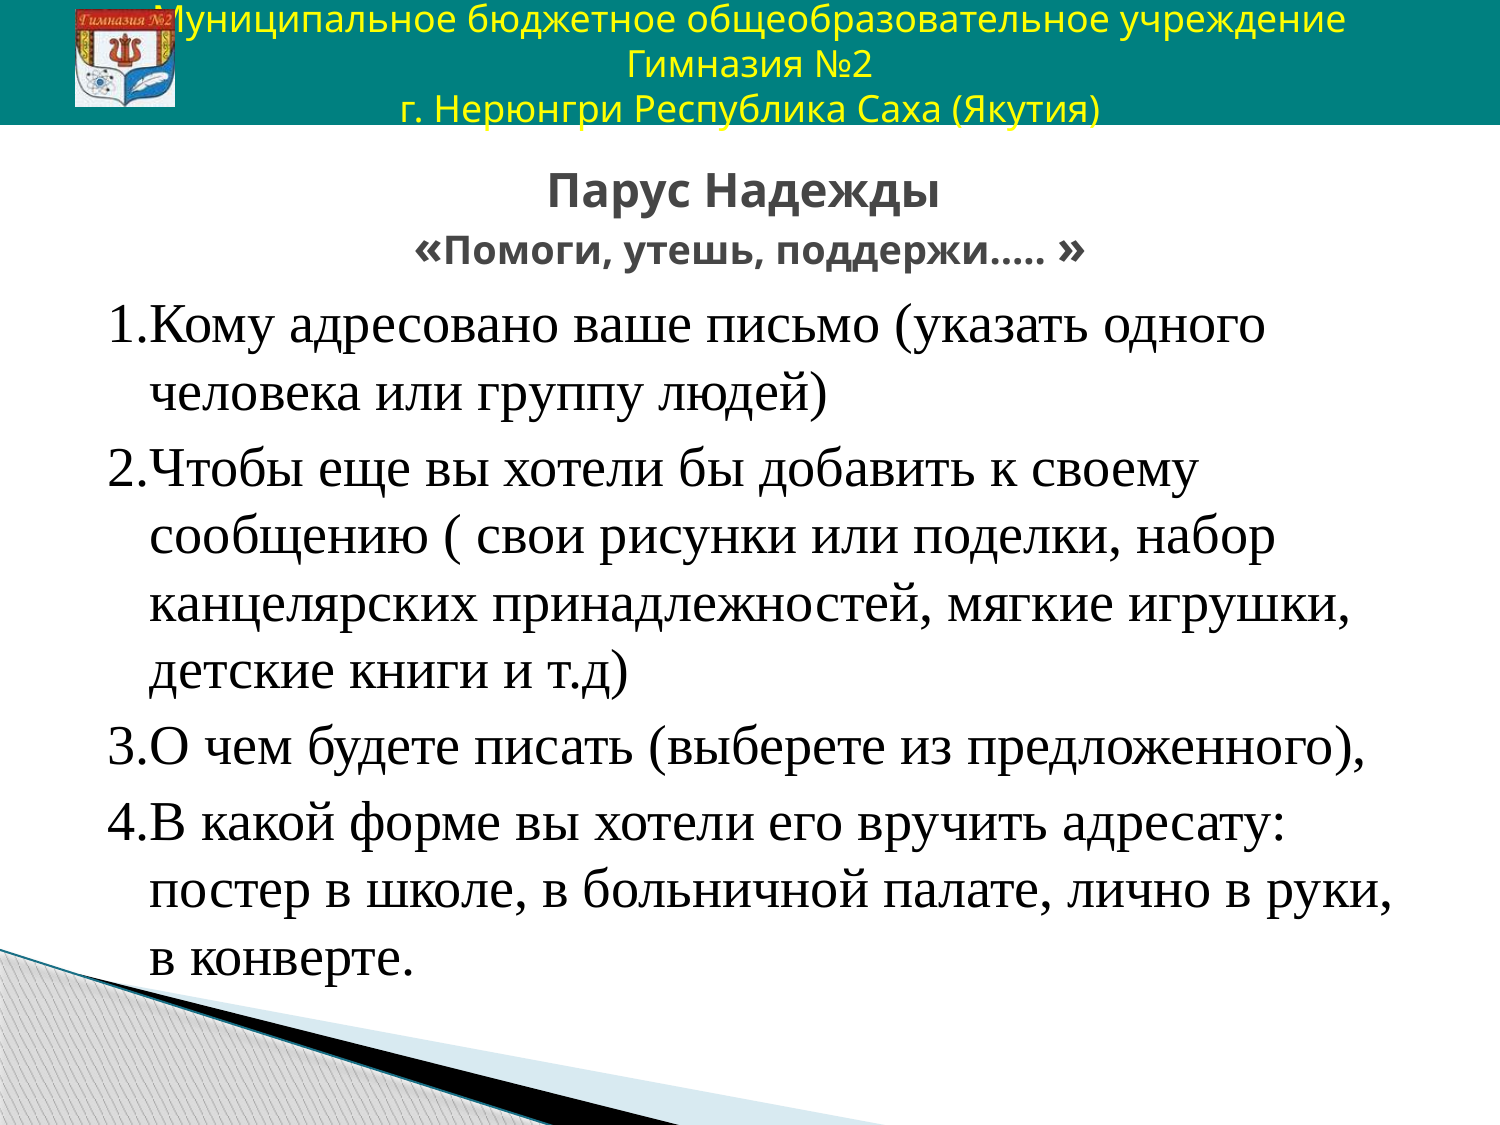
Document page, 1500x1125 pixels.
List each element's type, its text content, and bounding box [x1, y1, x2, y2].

picture [74, 8, 176, 107]
text_box Муниципальное бюджетное общеобразовательное учреждение Гимназия №2 г. Нерюнгри Республика Саха (Якутия) [0, 0, 1500, 125]
title Парус Надежды «Помоги, утешь, поддержи….. » [75, 152, 1425, 278]
list 1.Кому адресовано ваше письмо (указать одного человека или группу людей) 2.Чтобы еще вы хотели бы добавить к своему сообщению ( свои рисунки или поделки, набор канцелярских принадлежностей, мягкие игрушки, детские книги и т.д) 3.О чем будете писать (выберете из предложенного), 4.В какой форме вы хотели его вручить адресату: постер в школе, в больничной палате, лично в руки, в конверте. [75, 278, 1425, 1035]
